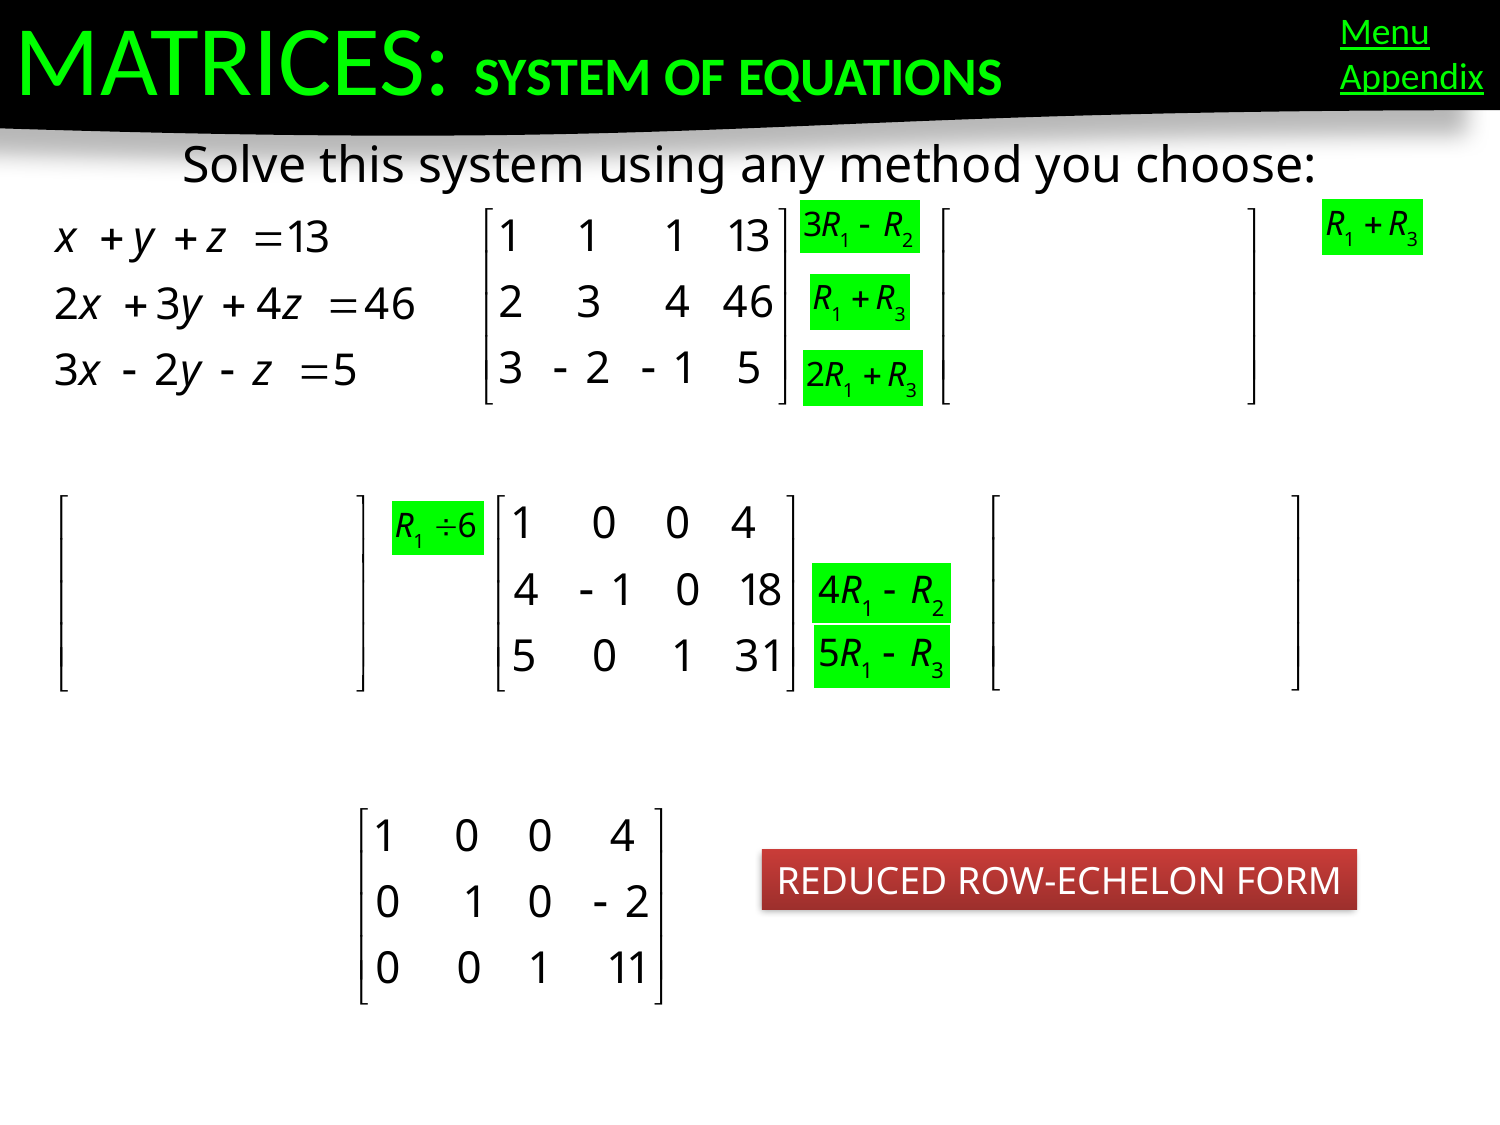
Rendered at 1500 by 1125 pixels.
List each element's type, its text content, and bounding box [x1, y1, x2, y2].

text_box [813, 624, 951, 689]
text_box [981, 486, 1316, 701]
text_box REDUCED ROW-ECHELON FORM [761, 849, 1358, 910]
text_box Solve this system using any method you choose: [0, 124, 1500, 200]
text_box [474, 199, 805, 414]
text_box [809, 273, 911, 330]
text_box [802, 349, 924, 407]
text_box Menu Appendix [1324, 0, 1499, 105]
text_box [49, 212, 424, 408]
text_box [799, 199, 921, 254]
text_box MATRICES: SYSTEM OF EQUATIONS [0, 0, 1500, 138]
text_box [931, 199, 1273, 414]
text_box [1322, 198, 1424, 256]
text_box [812, 562, 952, 624]
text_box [391, 500, 485, 555]
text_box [49, 487, 380, 701]
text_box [487, 487, 810, 701]
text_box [349, 799, 680, 1014]
